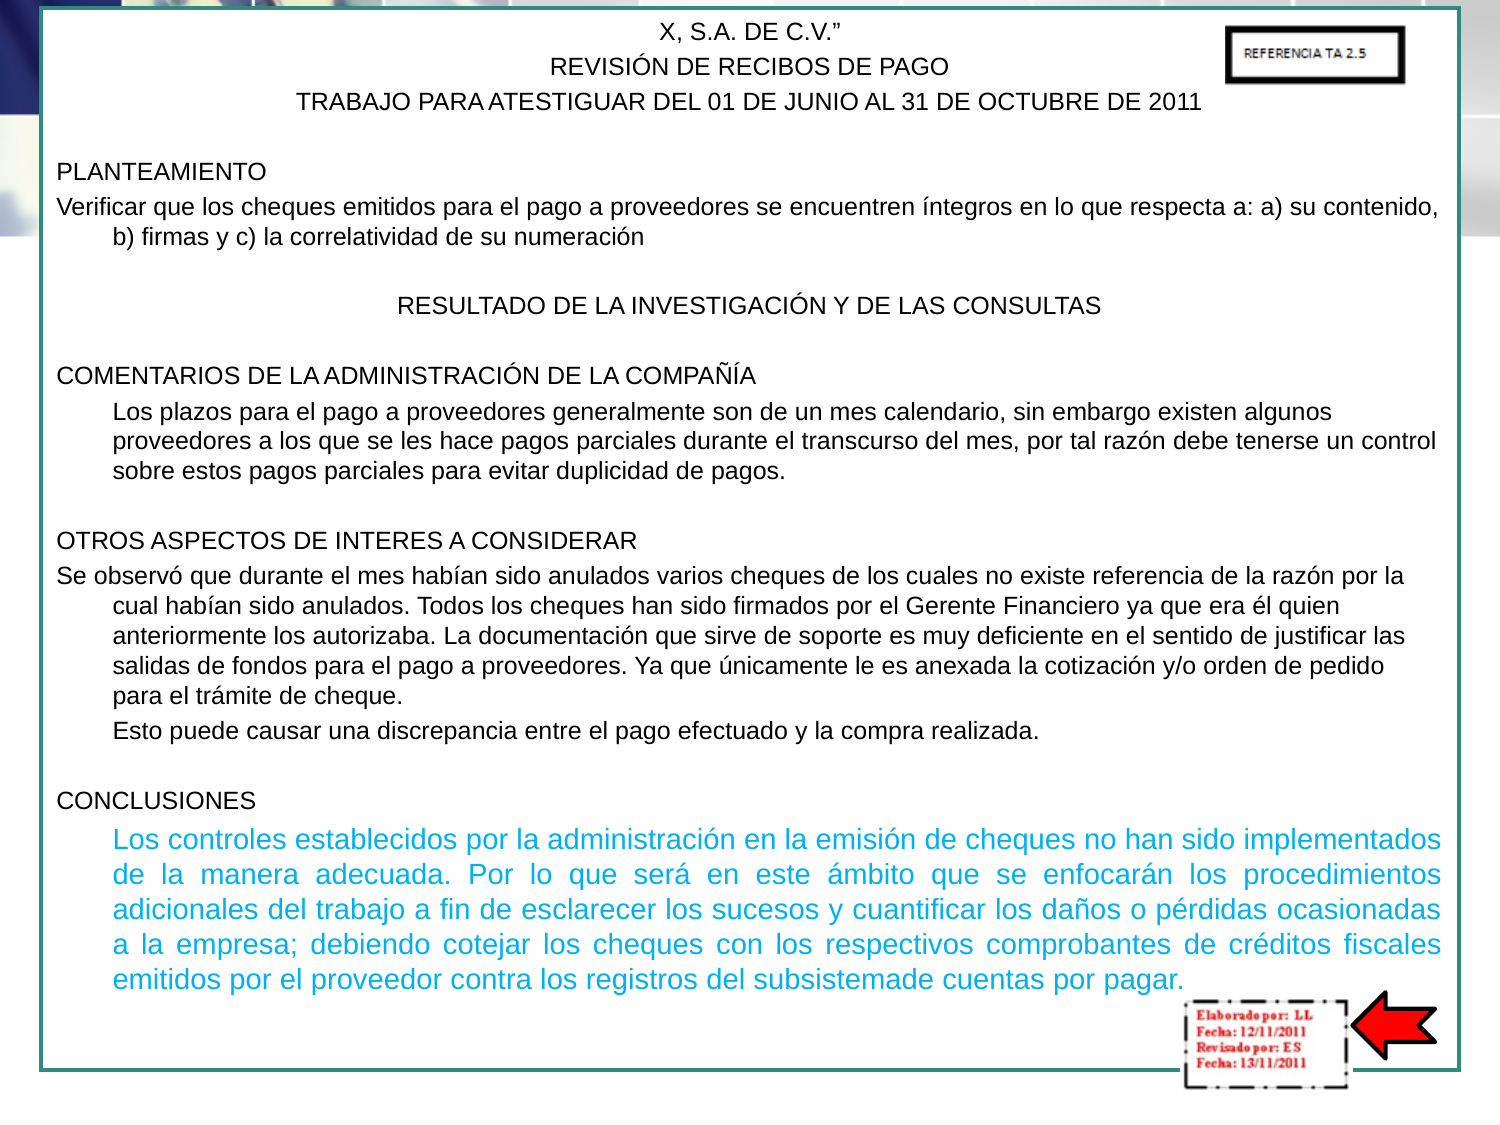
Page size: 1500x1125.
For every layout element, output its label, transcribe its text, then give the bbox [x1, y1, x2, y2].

picture [1180, 999, 1353, 1095]
picture [0, 0, 1500, 238]
text_box [1357, 990, 1438, 1061]
list X, S.A. DE C.V.” REVISIÓN DE RECIBOS DE PAGO TRABAJO PARA ATESTIGUAR DEL 01 DE JUNIO AL 31 DE OCTUBRE DE 2011 PLANTEAMIENTO Verificar que los cheques emitidos para el pago a proveedores se encuentren íntegros en lo que respecta a: a) su contenido, b) firmas y c) la correlatividad de su numeración RESULTADO DE LA INVESTIGACIÓN Y DE LAS CONSULTAS COMENTARIOS DE LA ADMINISTRACIÓN DE LA COMPAÑÍA Los plazos para el pago a proveedores generalmente son de un mes calendario, sin embargo existen algunos proveedores a los que se les hace pagos parciales durante el transcurso del mes, por tal razón debe tenerse un control sobre estos pagos parciales para evitar duplicidad de pagos. OTROS ASPECTOS DE INTERES A CONSIDERAR Se observó que durante el mes habían sido anulados varios cheques de los cuales no existe referencia de la razón por la cual habían sido anulados. Todos los cheques han sido firmados por el Gerente Financiero ya que era él quien anteriormente los autorizaba. La documentación que sirve de soporte es muy deficiente en el sentido de justificar las salidas de fondos para el pago a proveedores. Ya que únicamente le es anexada la cotización y/o orden de pedido para el trámite de cheque. Esto puede causar una discrepancia entre el pago efectuado y la compra realizada. CONCLUSIONES Los controles establecidos por la administración en la emisión de cheques no han sido implementados de la manera adecuada. Por lo que será en este ámbito que se enfocarán los procedimientos adicionales del trabajo a fin de esclarecer los sucesos y cuantificar los daños o pérdidas ocasionadas a la empresa; debiendo cotejar los cheques con los respectivos comprobantes de créditos fiscales emitidos por el proveedor contra los registros del subsistemade cuentas por pagar. [39, 6, 1461, 1072]
picture [1225, 25, 1412, 91]
